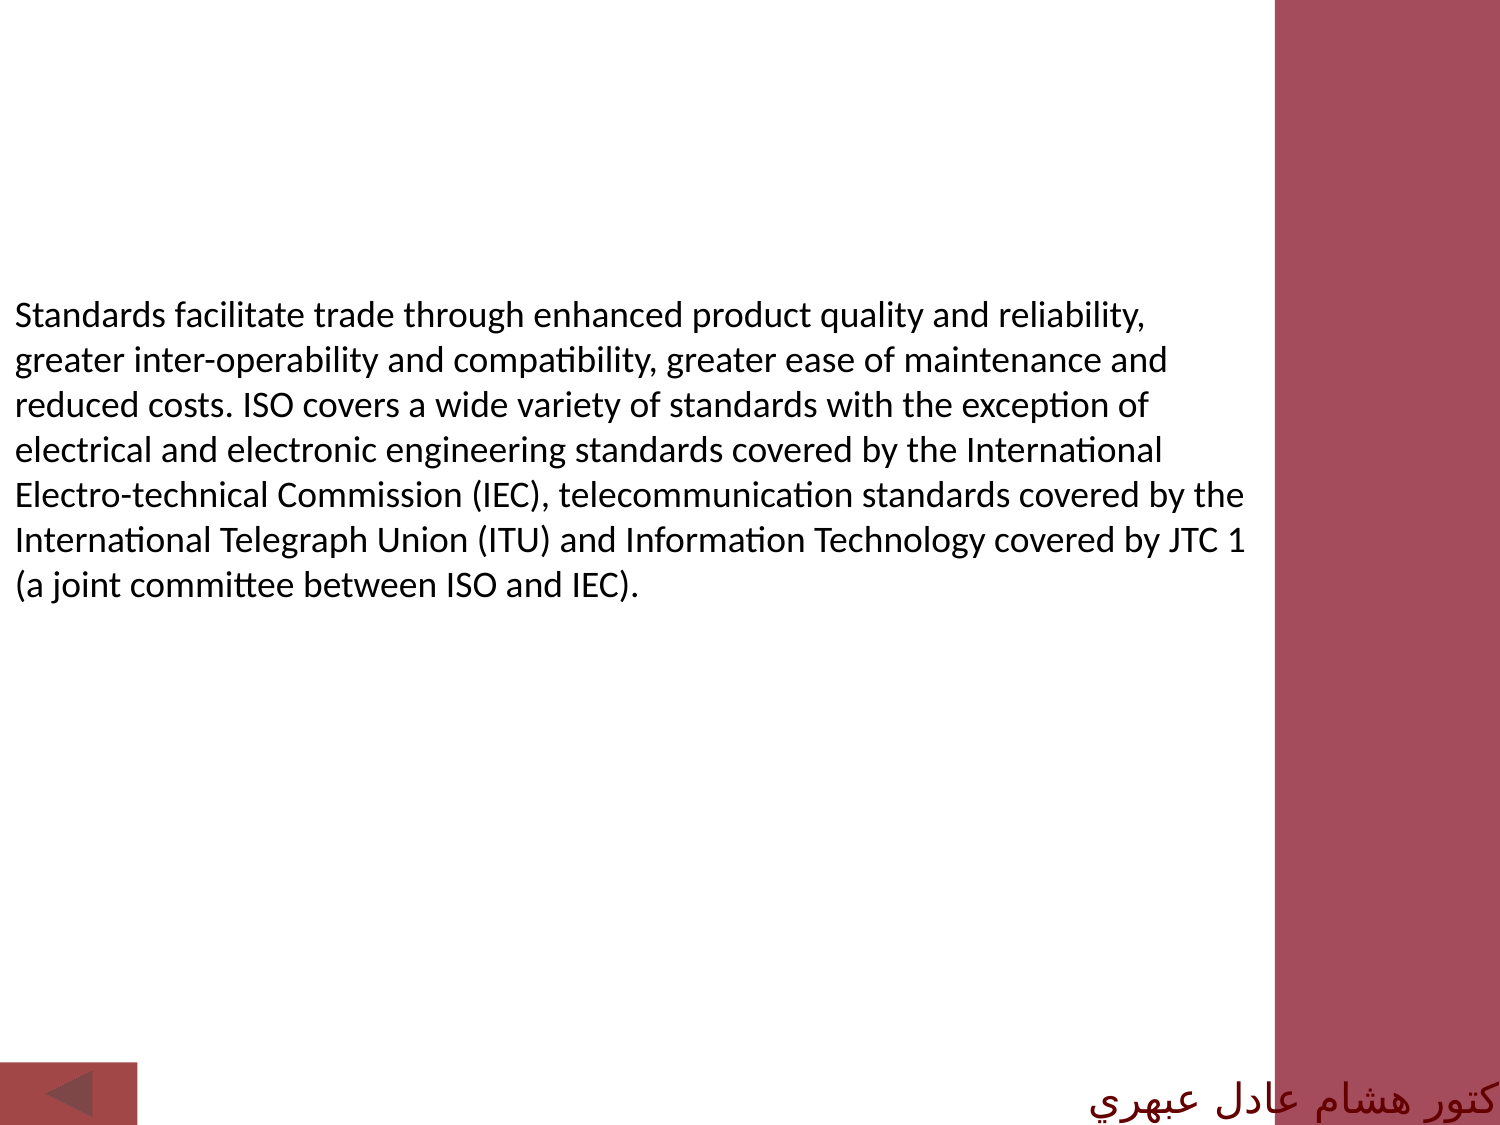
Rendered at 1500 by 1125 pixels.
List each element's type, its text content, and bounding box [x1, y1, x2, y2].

text_box الدكتور هشام عادل عبهري [1073, 1064, 1500, 1125]
text_box [0, 1060, 140, 1125]
text_box Standards facilitate trade through enhanced product quality and reliability, greater inter-operability and compatibility, greater ease of maintenance and reduced costs. ISO covers a wide variety of standards with the exception of electrical and electronic engineering standards covered by the International Electro-technical Commission (IEC), telecommunication standards covered by the International Telegraph Union (ITU) and Information Technology covered by JTC 1 (a joint committee between ISO and IEC). [0, 282, 1275, 612]
text_box [1273, 0, 1500, 1064]
